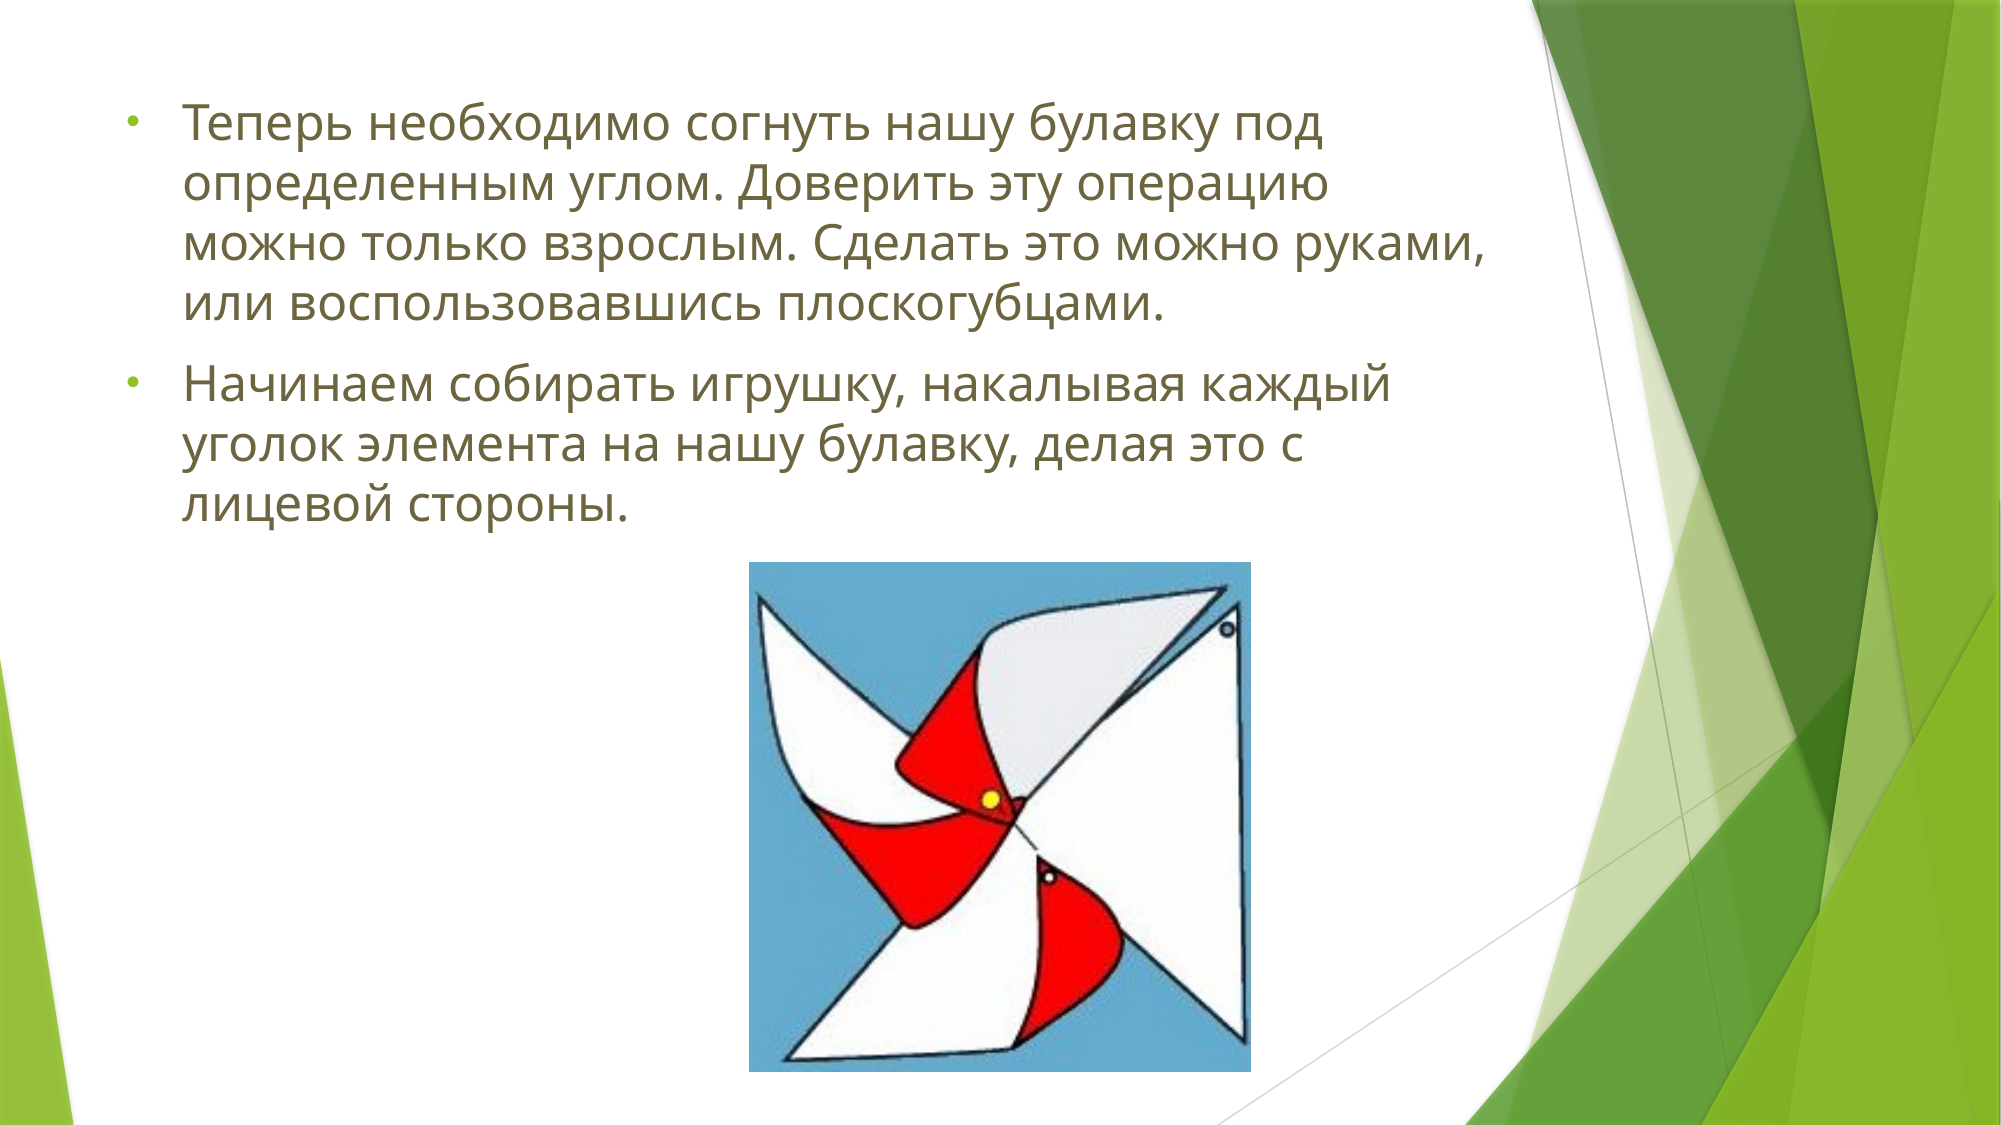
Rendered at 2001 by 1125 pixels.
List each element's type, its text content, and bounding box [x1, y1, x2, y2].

picture [748, 561, 1252, 1072]
list Теперь необходимо согнуть нашу булавку под определенным углом. Доверить эту операцию можно только взрослым. Сделать это можно руками, или воспользовавшись плоскогубцами. Начинаем собирать игрушку, накалывая каждый уголок элемента на нашу булавку, делая это с лицевой стороны. [111, 83, 1522, 991]
